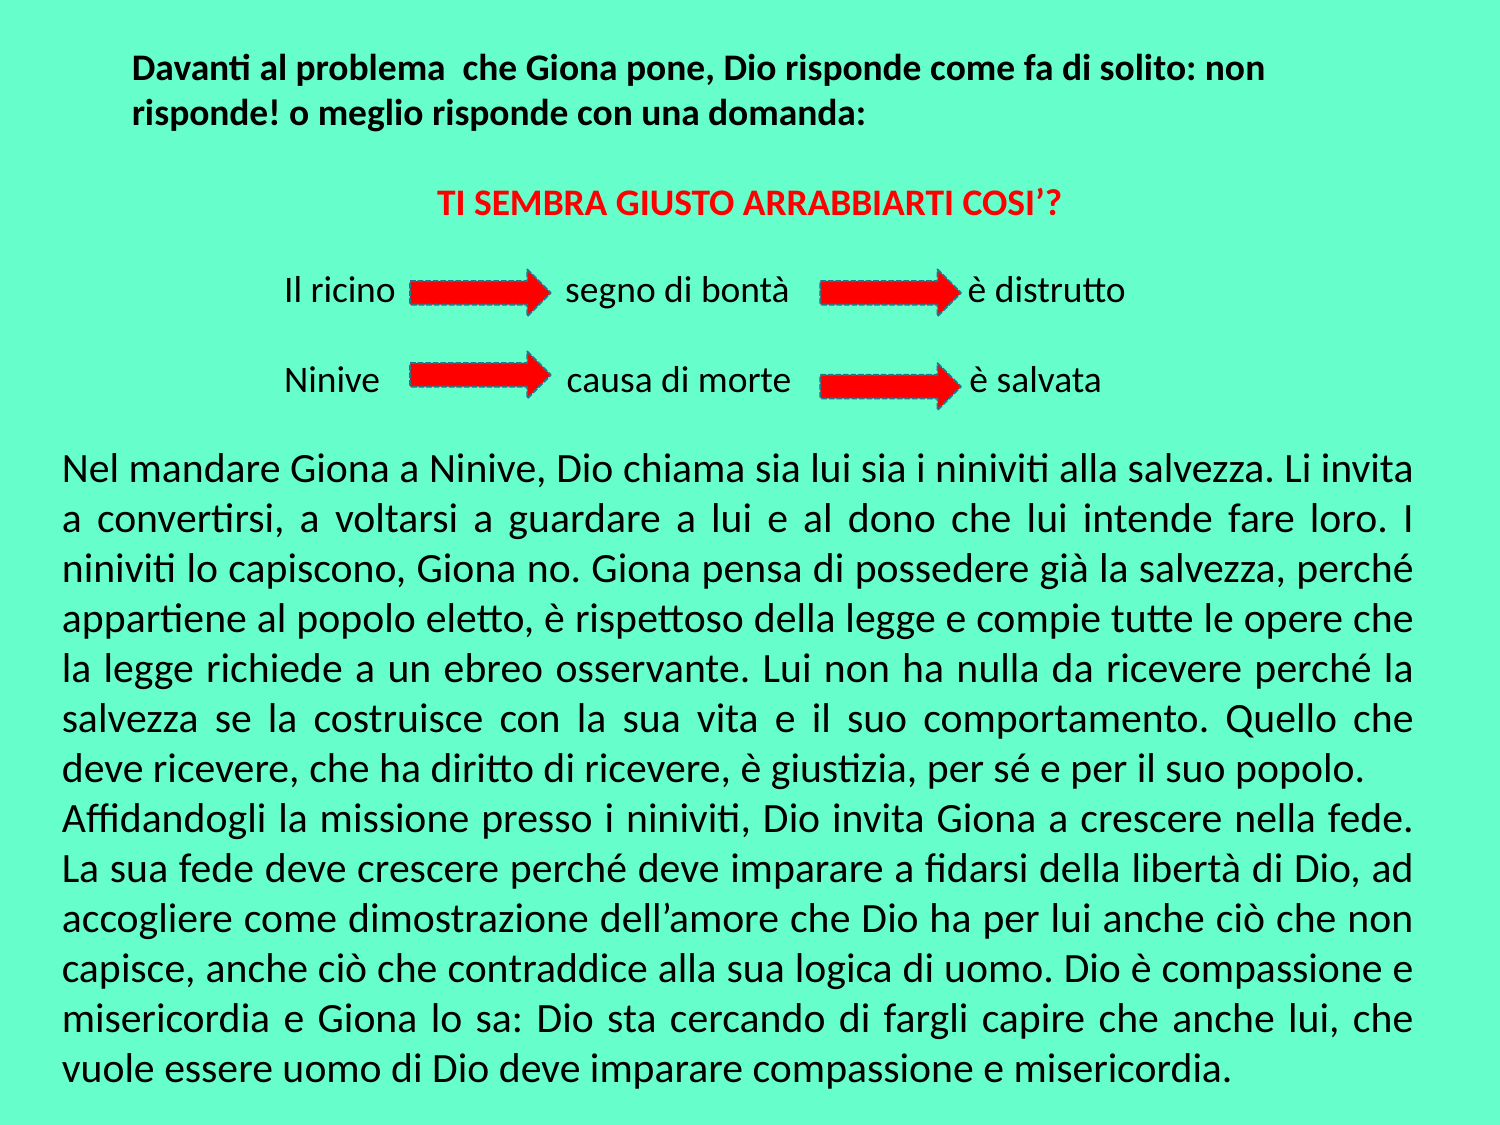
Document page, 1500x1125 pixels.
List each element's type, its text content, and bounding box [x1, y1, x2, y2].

text_box Nel mandare Giona a Ninive, Dio chiama sia lui sia i niniviti alla salvezza. Li invita a convertirsi, a voltarsi a guardare a lui e al dono che lui intende fare loro. I niniviti lo capiscono, Giona no. Giona pensa di possedere già la salvezza, perché appartiene al popolo eletto, è rispettoso della legge e compie tutte le opere che la legge richiede a un ebreo osservante. Lui non ha nulla da ricevere perché la salvezza se la costruisce con la sua vita e il suo comportamento. Quello che deve ricevere, che ha diritto di ricevere, è giustizia, per sé e per il suo popolo. Affidandogli la missione presso i niniviti, Dio invita Giona a crescere nella fede. La sua fede deve crescere perché deve imparare a fidarsi della libertà di Dio, ad accogliere come dimostrazione dell’amore che Dio ha per lui anche ciò che non capisce, anche ciò che contraddice alla sua logica di uomo. Dio è compassione e misericordia e Giona lo sa: Dio sta cercando di fargli capire che anche lui, che vuole essere uomo di Dio deve imparare compassione e misericordia. [46, 433, 1430, 1099]
text_box [819, 268, 962, 317]
text_box [409, 268, 552, 317]
text_box [409, 350, 552, 399]
text_box Il ricino segno di bontà è distrutto Ninive causa di morte è salvata [269, 257, 1289, 408]
text_box Davanti al problema che Giona pone, Dio risponde come fa di solito: non risponde! o meglio risponde con una domanda: TI SEMBRA GIUSTO ARRABBIARTI COSI’? [117, 35, 1383, 230]
text_box [819, 362, 962, 411]
